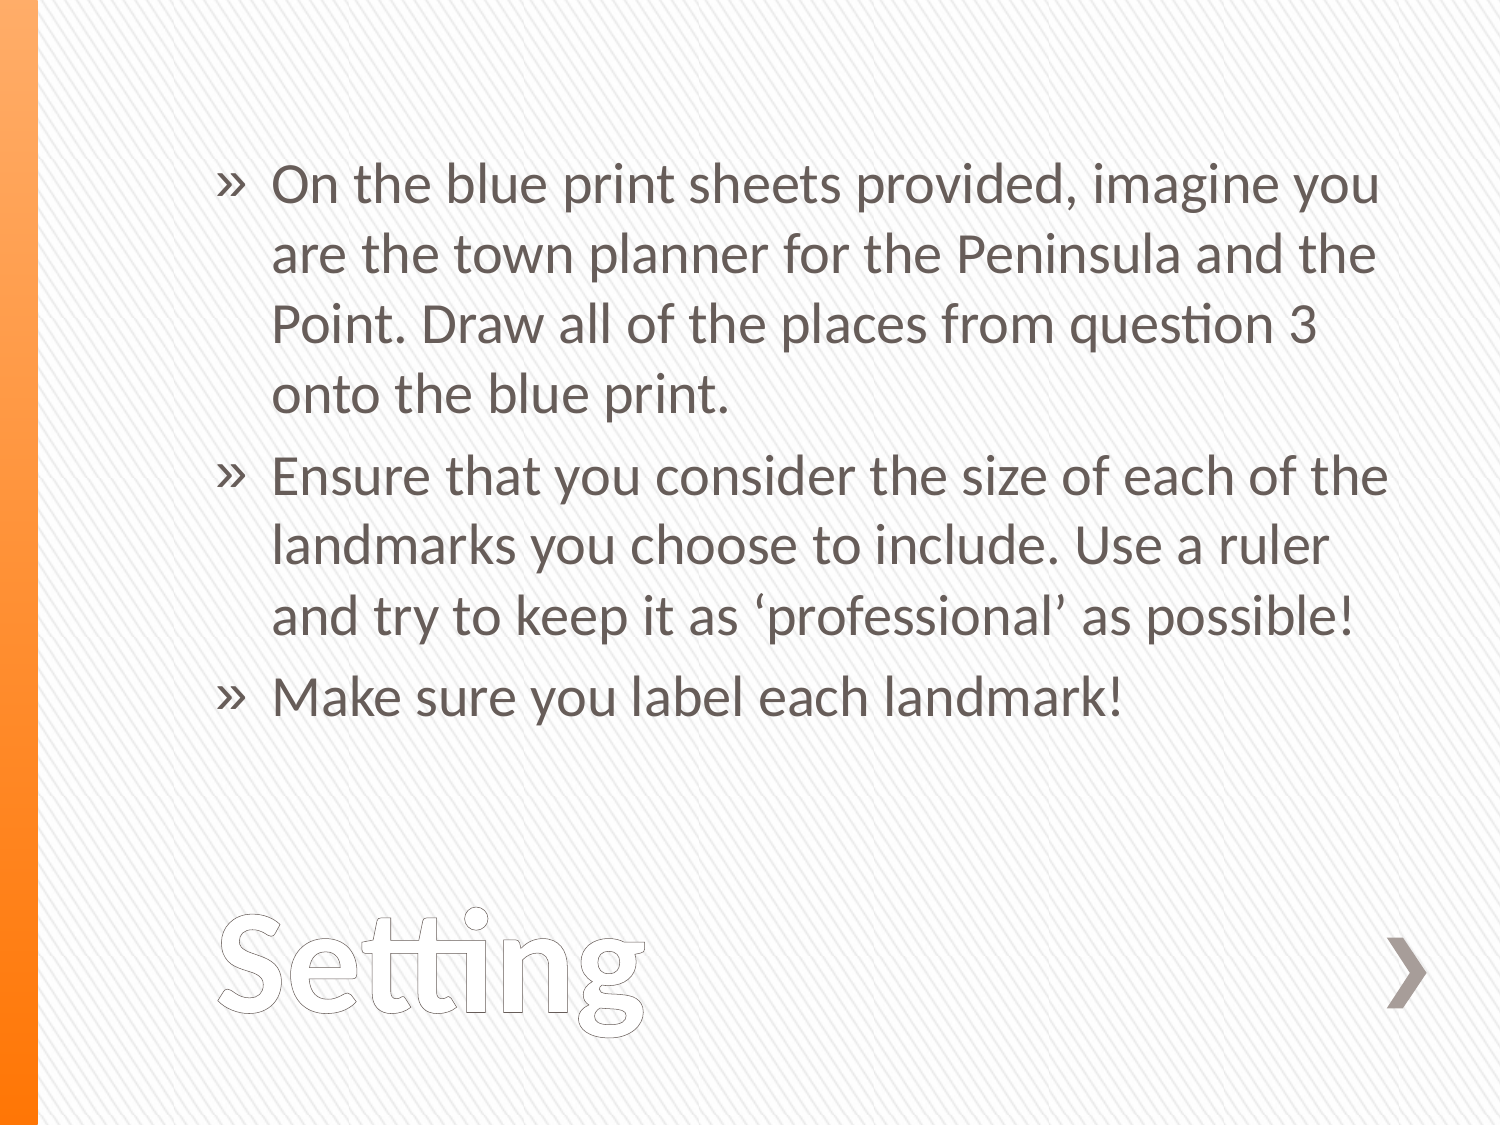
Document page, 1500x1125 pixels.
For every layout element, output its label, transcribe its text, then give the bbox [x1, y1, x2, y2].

title Setting [200, 863, 1388, 1050]
list On the blue print sheets provided, imagine you are the town planner for the Peninsula and the Point. Draw all of the places from question 3 onto the blue print. Ensure that you consider the size of each of the landmarks you choose to include. Use a ruler and try to keep it as ‘professional’ as possible! Make sure you label each landmark! [200, 137, 1425, 863]
